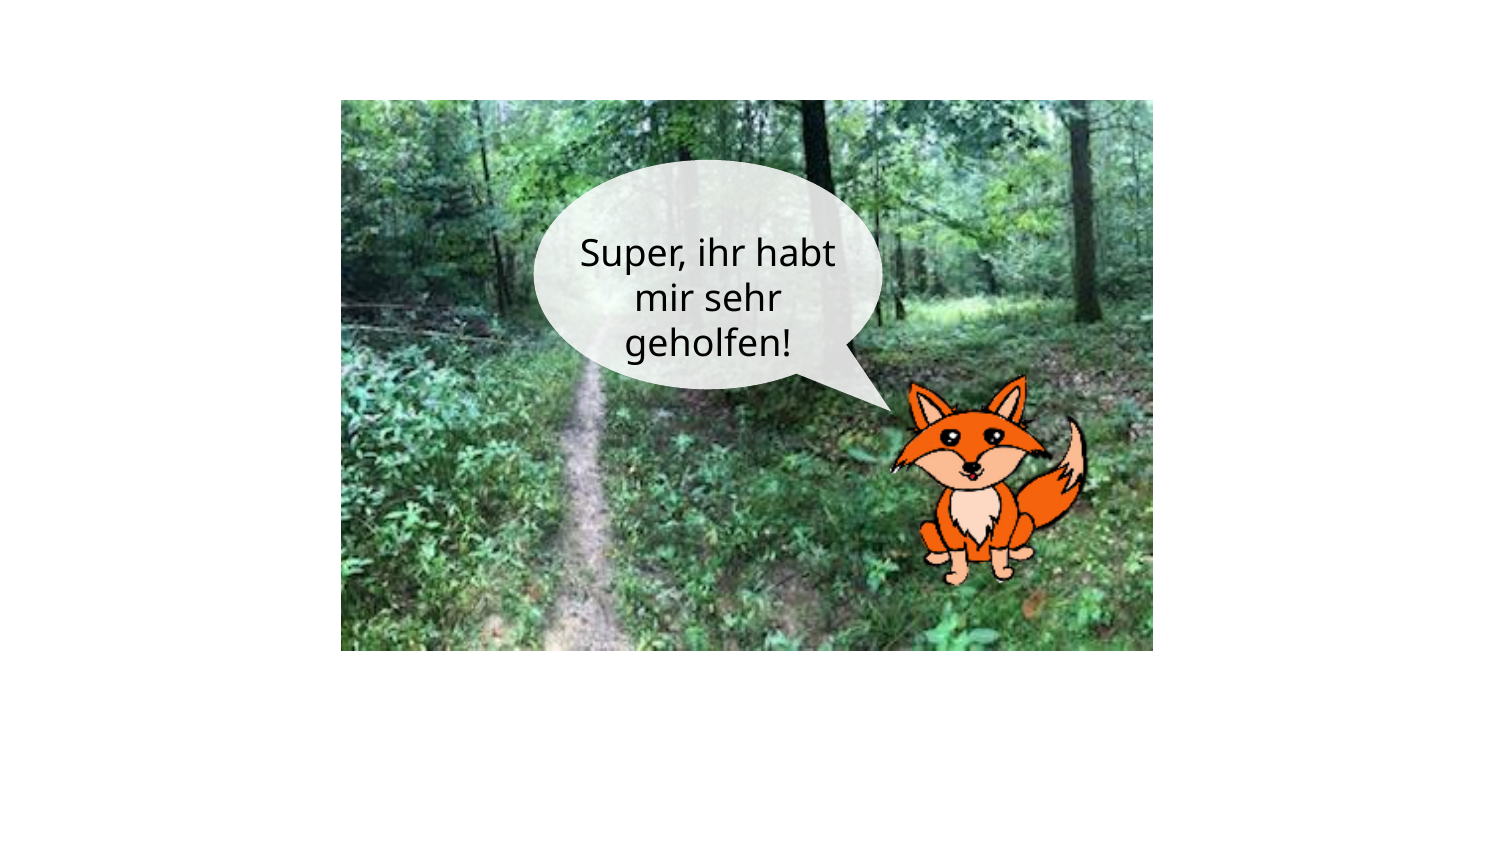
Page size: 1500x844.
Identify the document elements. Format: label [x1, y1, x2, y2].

text_box [341, 100, 1153, 651]
